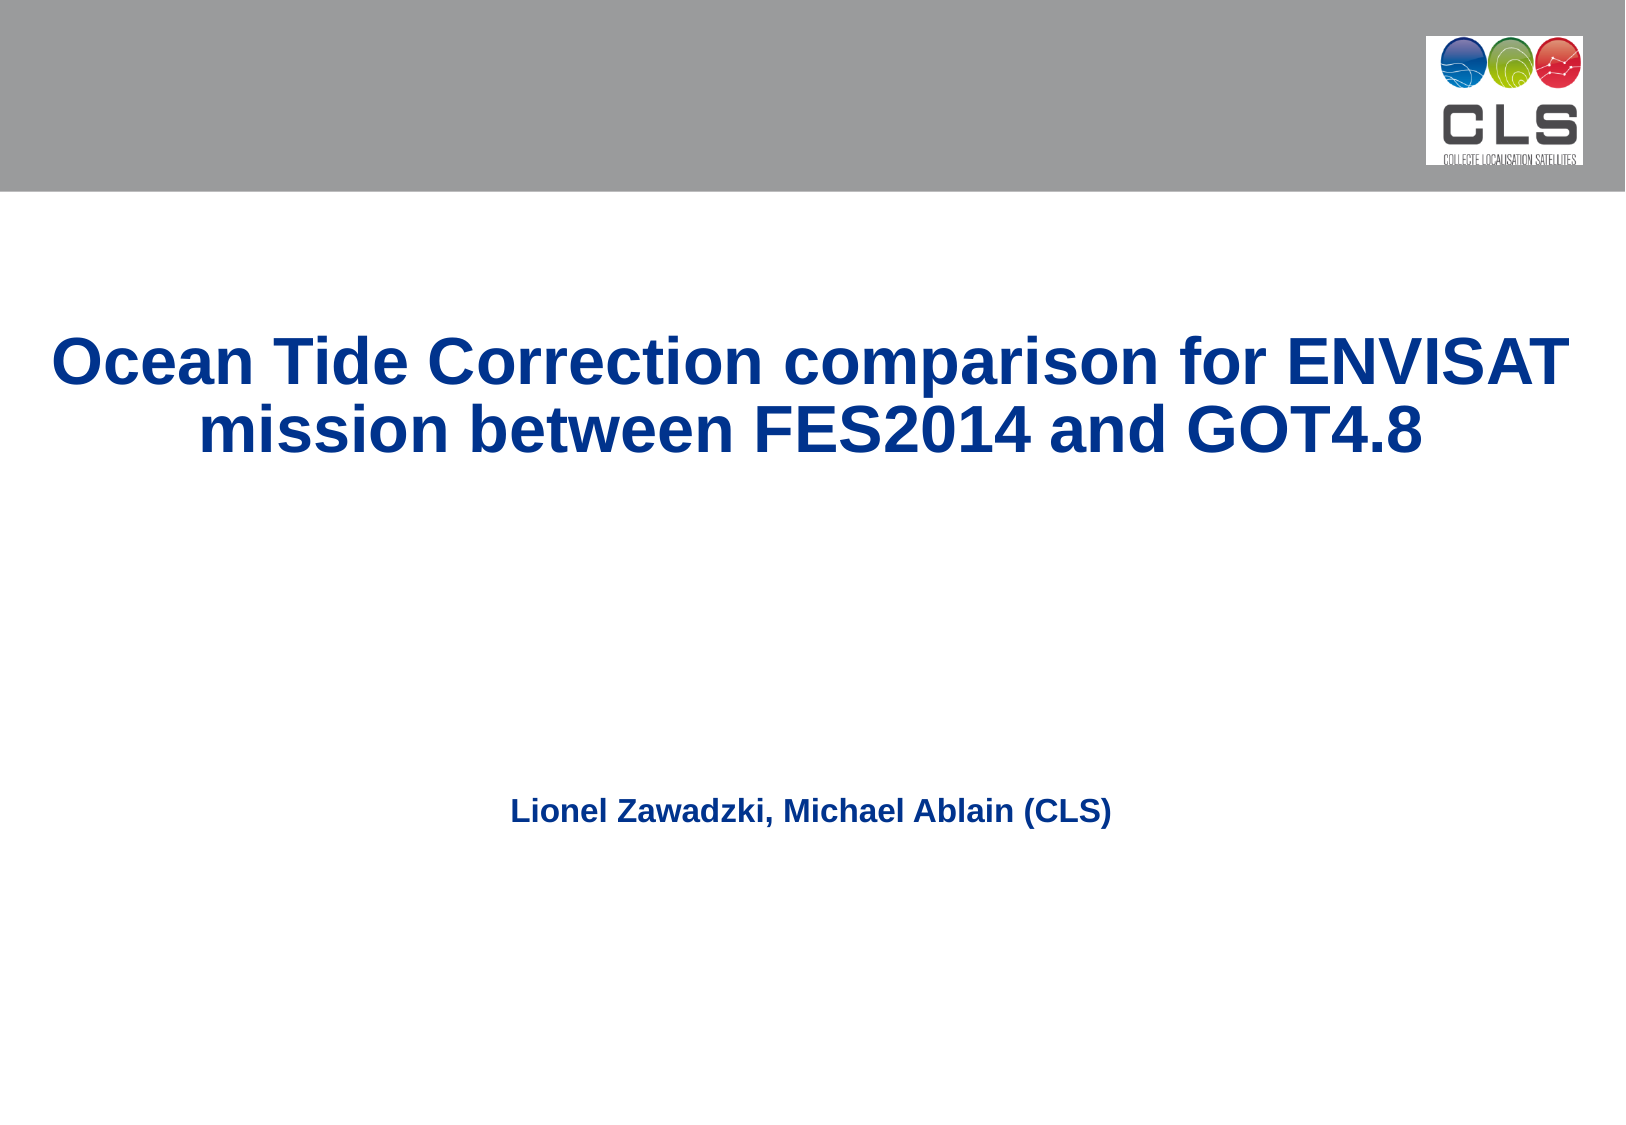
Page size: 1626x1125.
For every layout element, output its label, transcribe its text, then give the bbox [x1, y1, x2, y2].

picture [1426, 36, 1583, 165]
text_box Ocean Tide Correction comparison for ENVISAT mission between FES2014 and GOT4.8 Lionel Zawadzki, Michael Ablain (CLS) [34, 322, 1589, 897]
